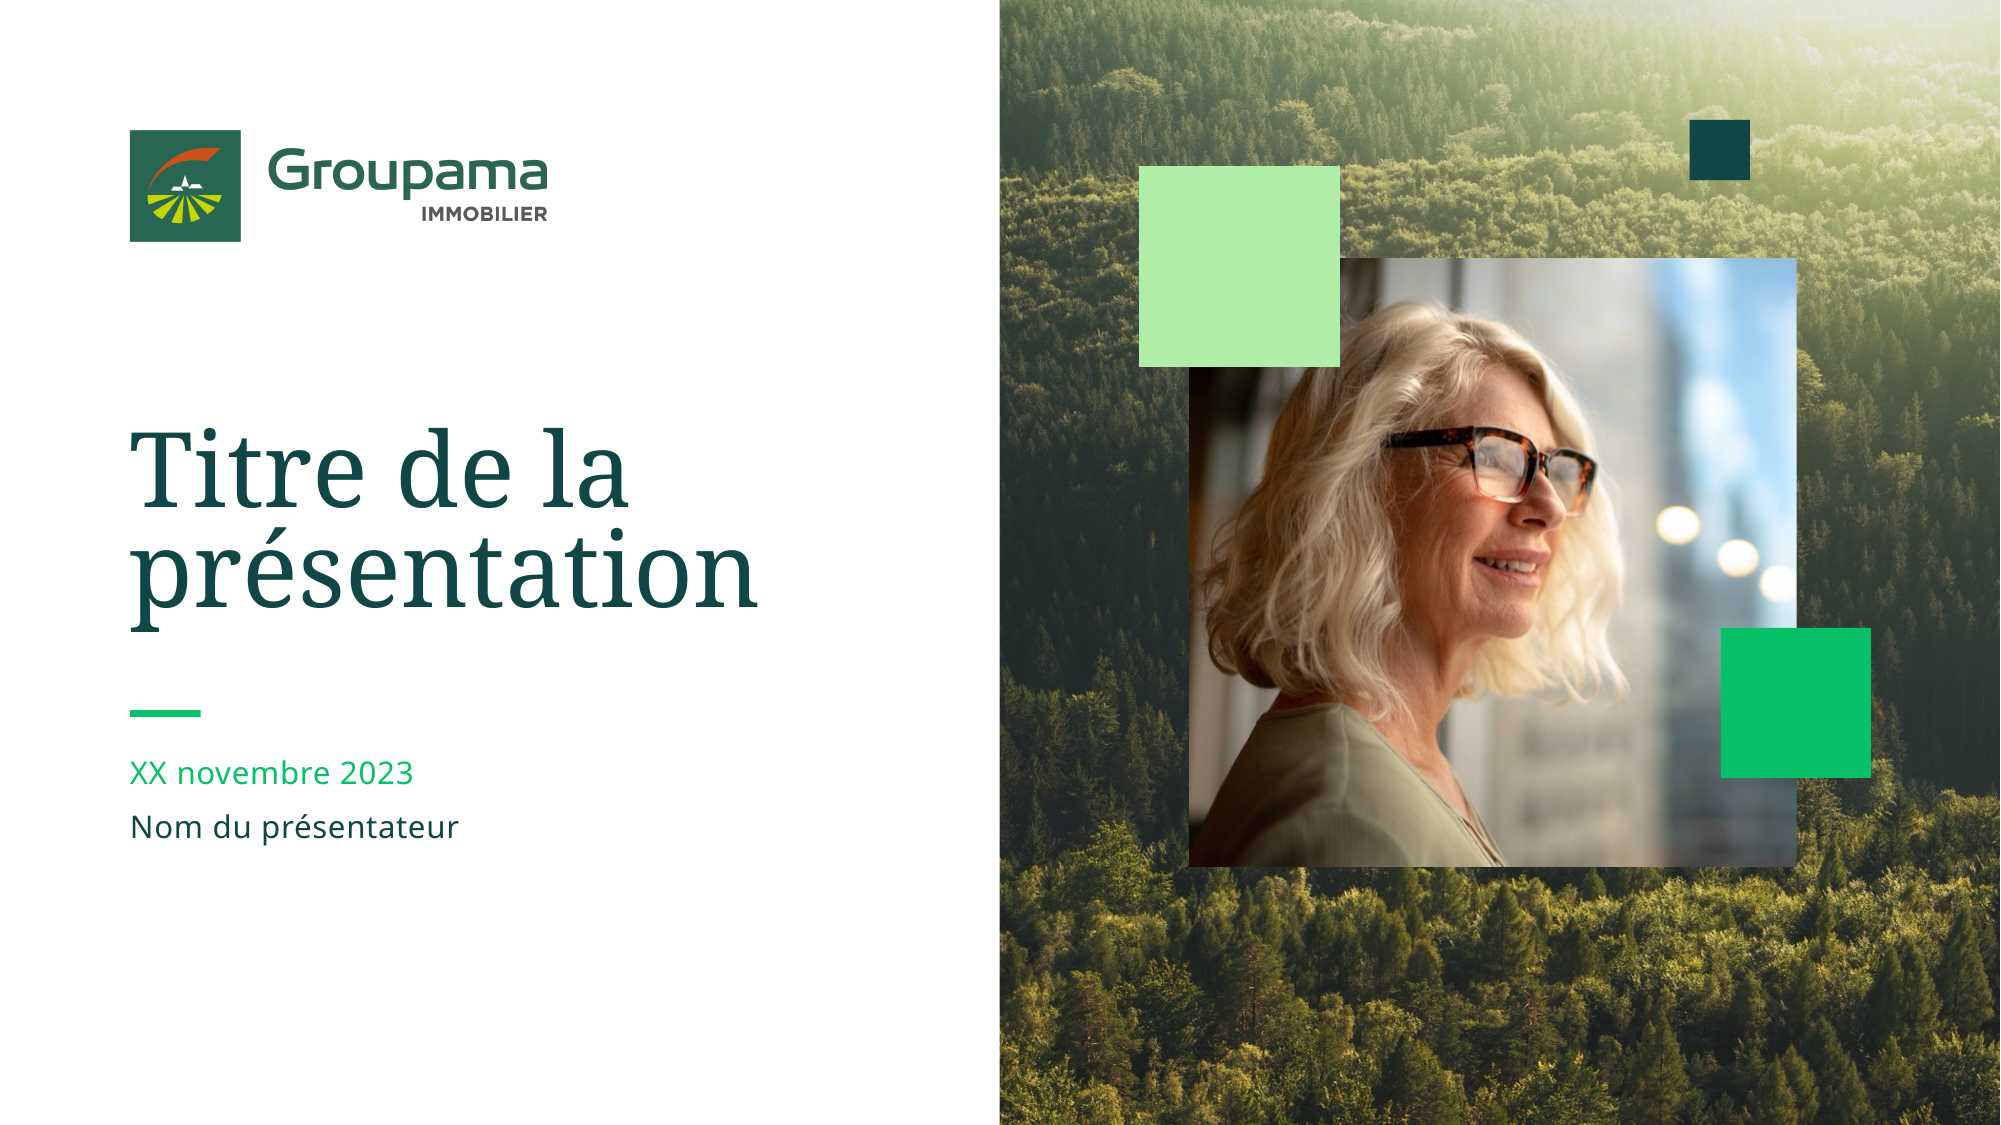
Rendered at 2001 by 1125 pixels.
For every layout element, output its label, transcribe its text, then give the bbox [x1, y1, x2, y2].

subtitle XX novembre 2023 Nom du présentateur [129, 753, 917, 784]
picture [129, 130, 547, 242]
title Titre de la présentation [129, 426, 917, 628]
picture [999, 0, 2000, 1125]
